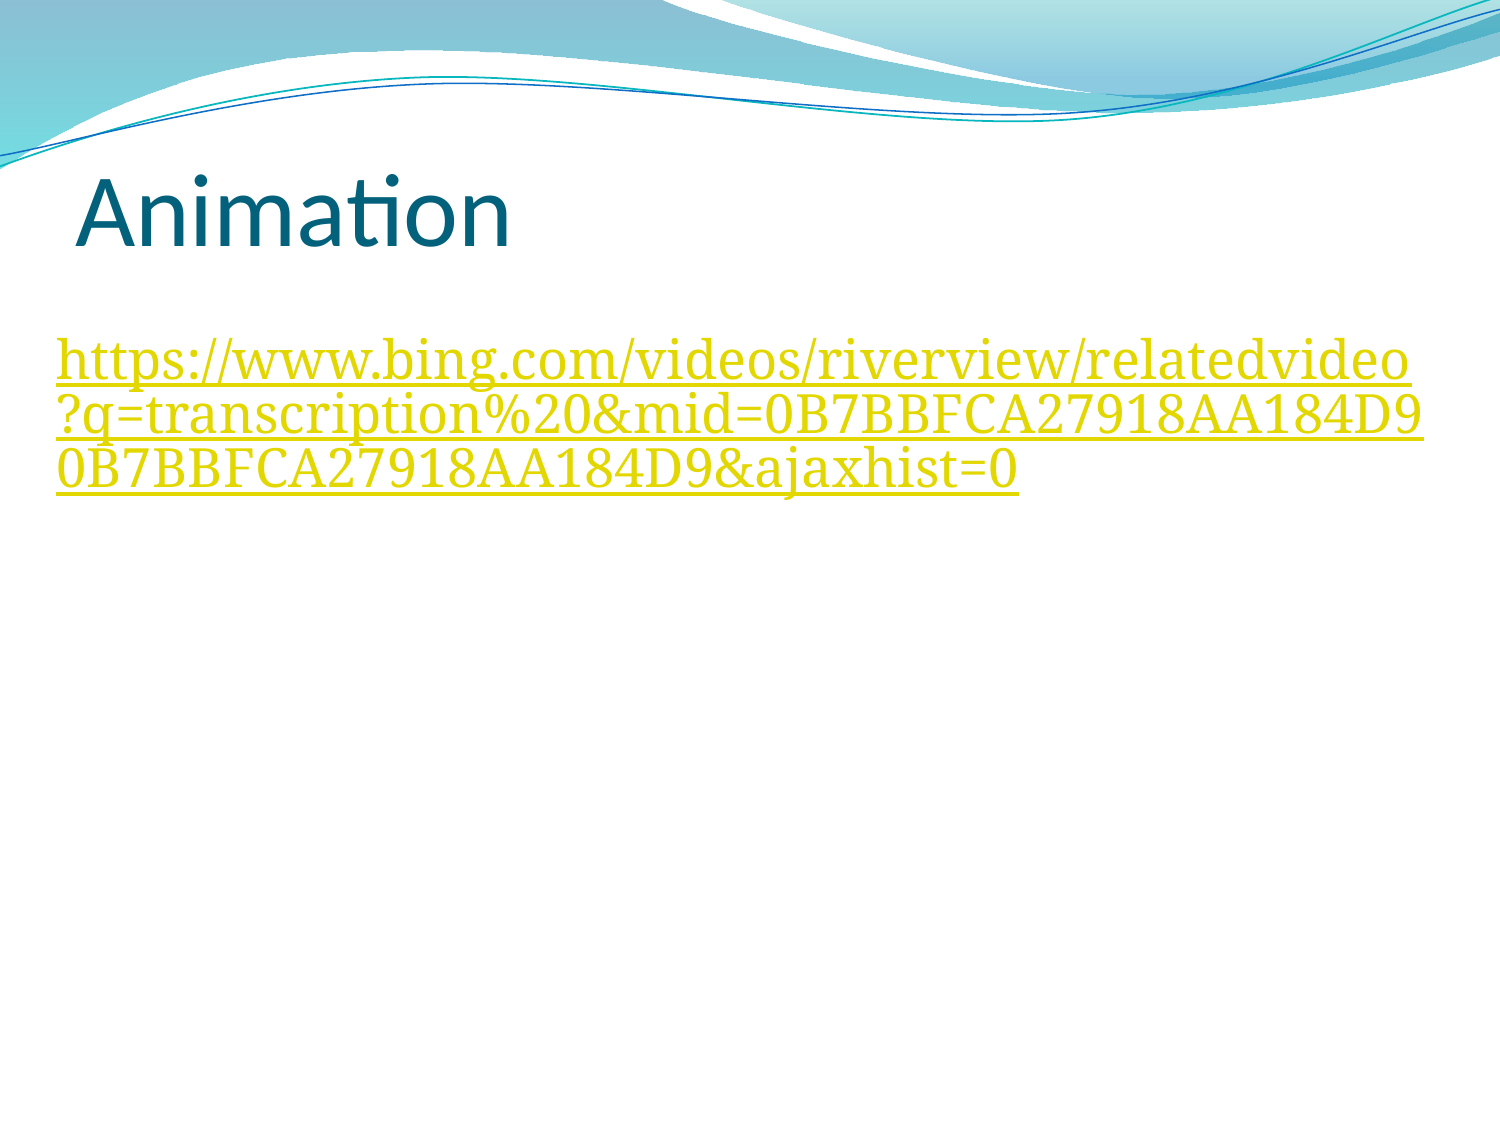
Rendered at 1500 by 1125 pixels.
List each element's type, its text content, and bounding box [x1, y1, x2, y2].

list https://www.bing.com/videos/riverview/relatedvideo?q=transcription%20&mid=0B7BBFCA27918AA184D90B7BBFCA27918AA184D9&ajaxhist=0 [41, 317, 1447, 634]
title Animation [75, 113, 1425, 268]
